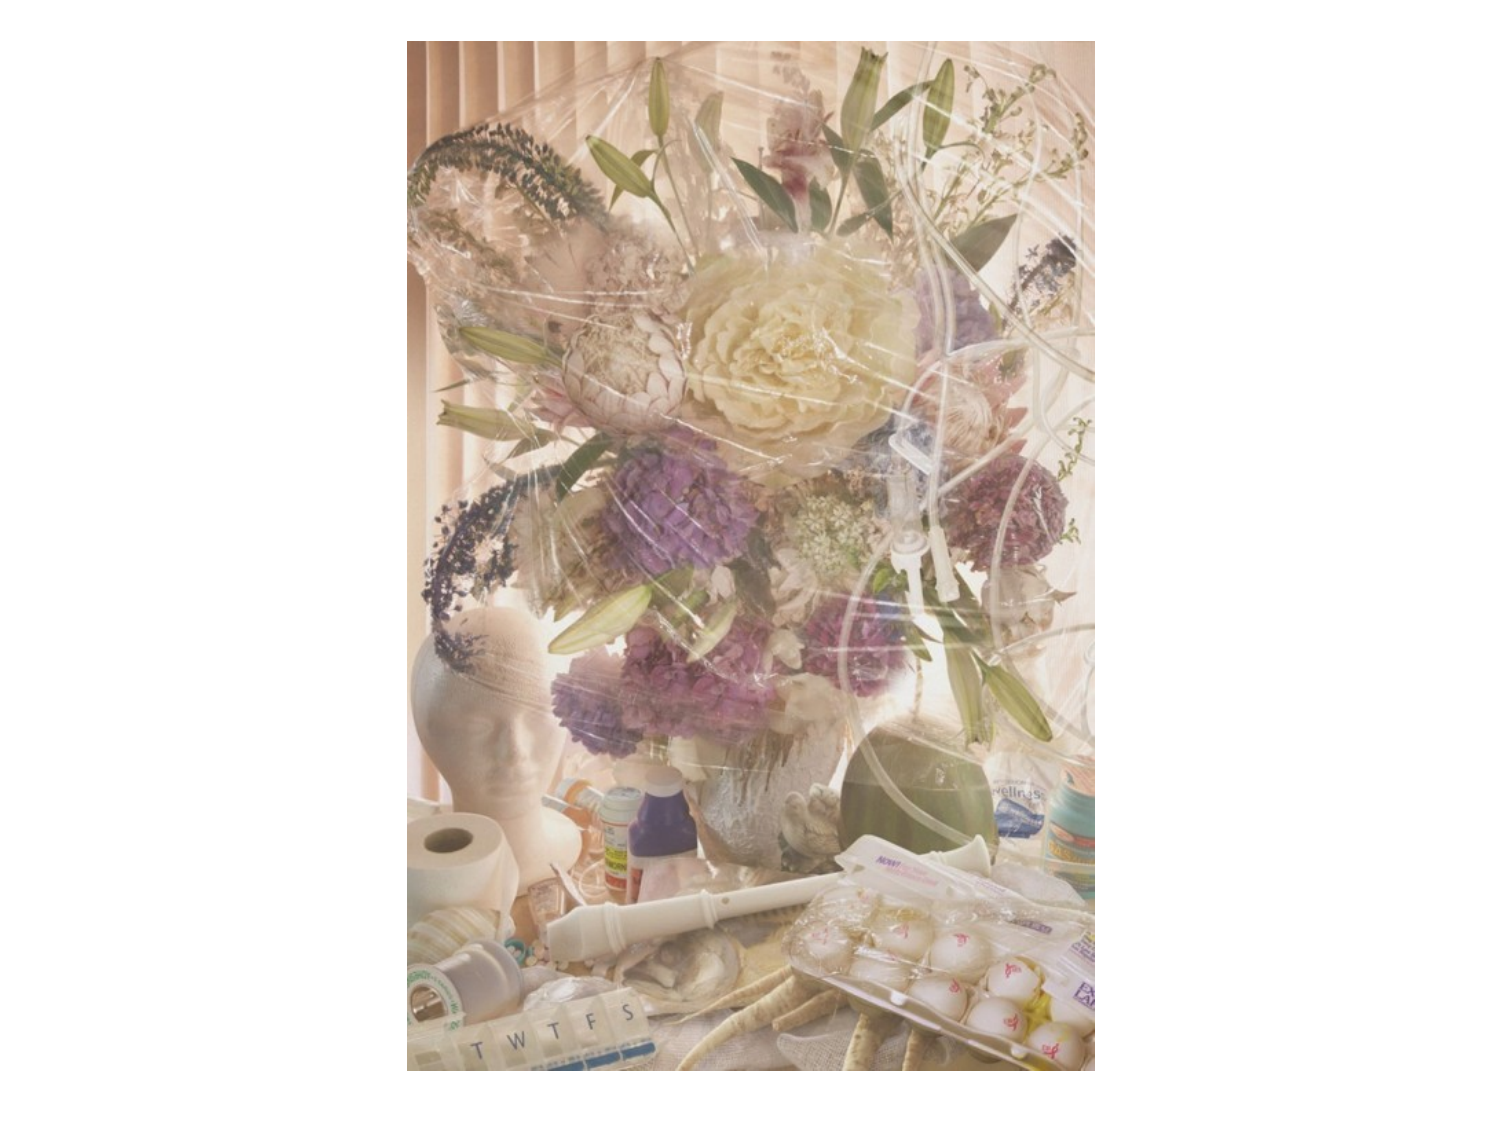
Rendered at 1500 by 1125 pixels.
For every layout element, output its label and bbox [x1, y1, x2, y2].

picture [407, 41, 1095, 1071]
